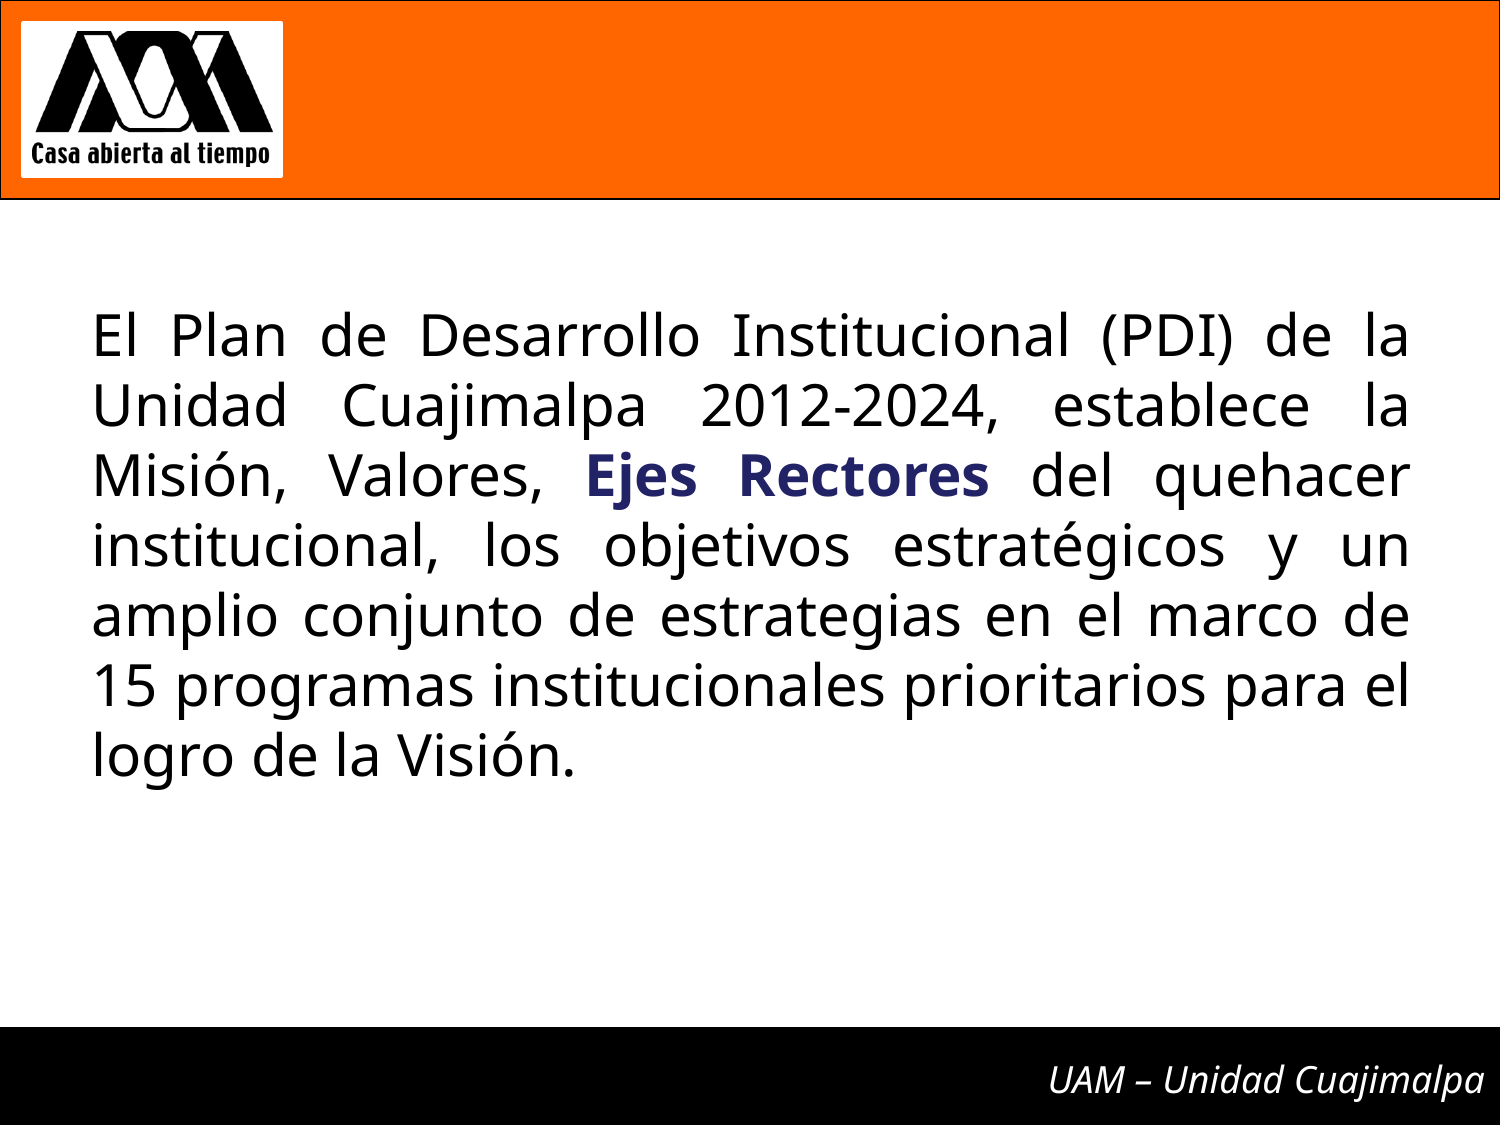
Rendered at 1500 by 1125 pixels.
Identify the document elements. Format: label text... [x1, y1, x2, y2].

list El Plan de Desarrollo Institucional (PDI) de la Unidad Cuajimalpa 2012-2024, establece la Misión, Valores, Ejes Rectores del quehacer institucional, los objetivos estratégicos y un amplio conjunto de estrategias en el marco de 15 programas institucionales prioritarios para el logro de la Visión. [76, 290, 1427, 1062]
picture [32, 31, 273, 167]
